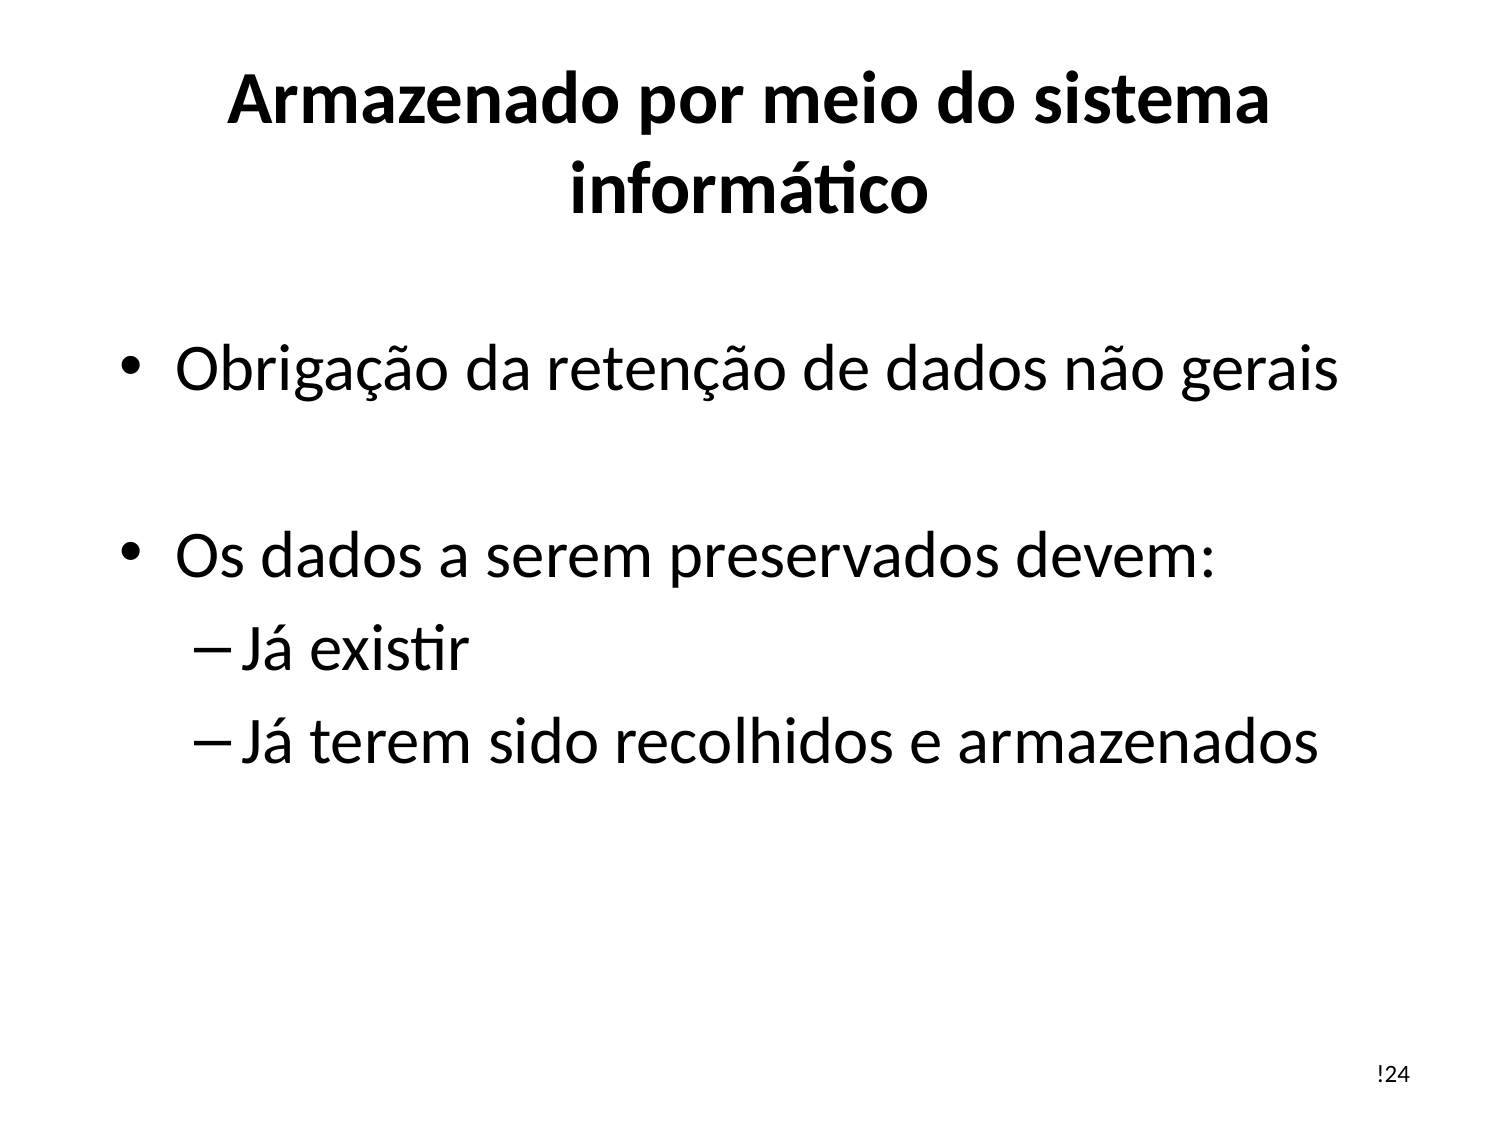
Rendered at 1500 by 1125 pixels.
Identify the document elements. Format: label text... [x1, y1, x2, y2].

slide_number !24 [1074, 1042, 1425, 1103]
list Obrigação da retenção de dados não gerais Os dados a serem preservados devem: Já existir Já terem sido recolhidos e armazenados [103, 316, 1455, 922]
title Armazenado por meio do sistema informático [74, 44, 1426, 233]
